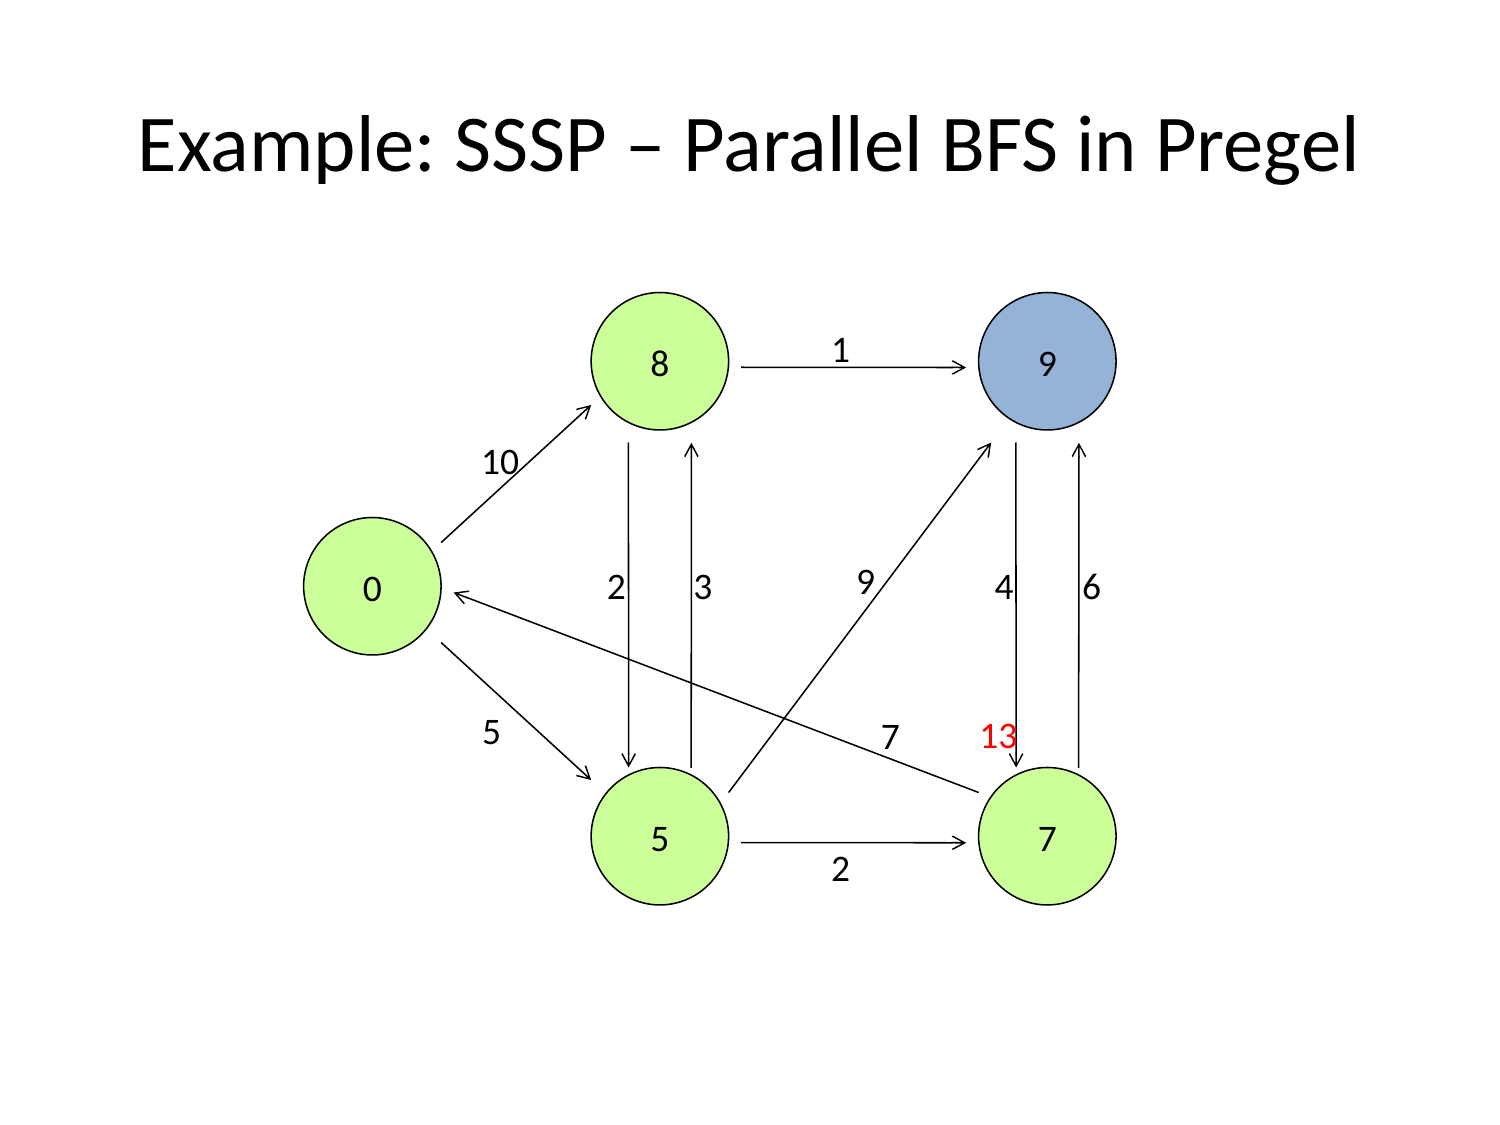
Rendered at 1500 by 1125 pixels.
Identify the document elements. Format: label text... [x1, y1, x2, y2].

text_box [303, 292, 1117, 906]
title Example: SSSP – Parallel BFS in Pregel [75, 45, 1425, 233]
